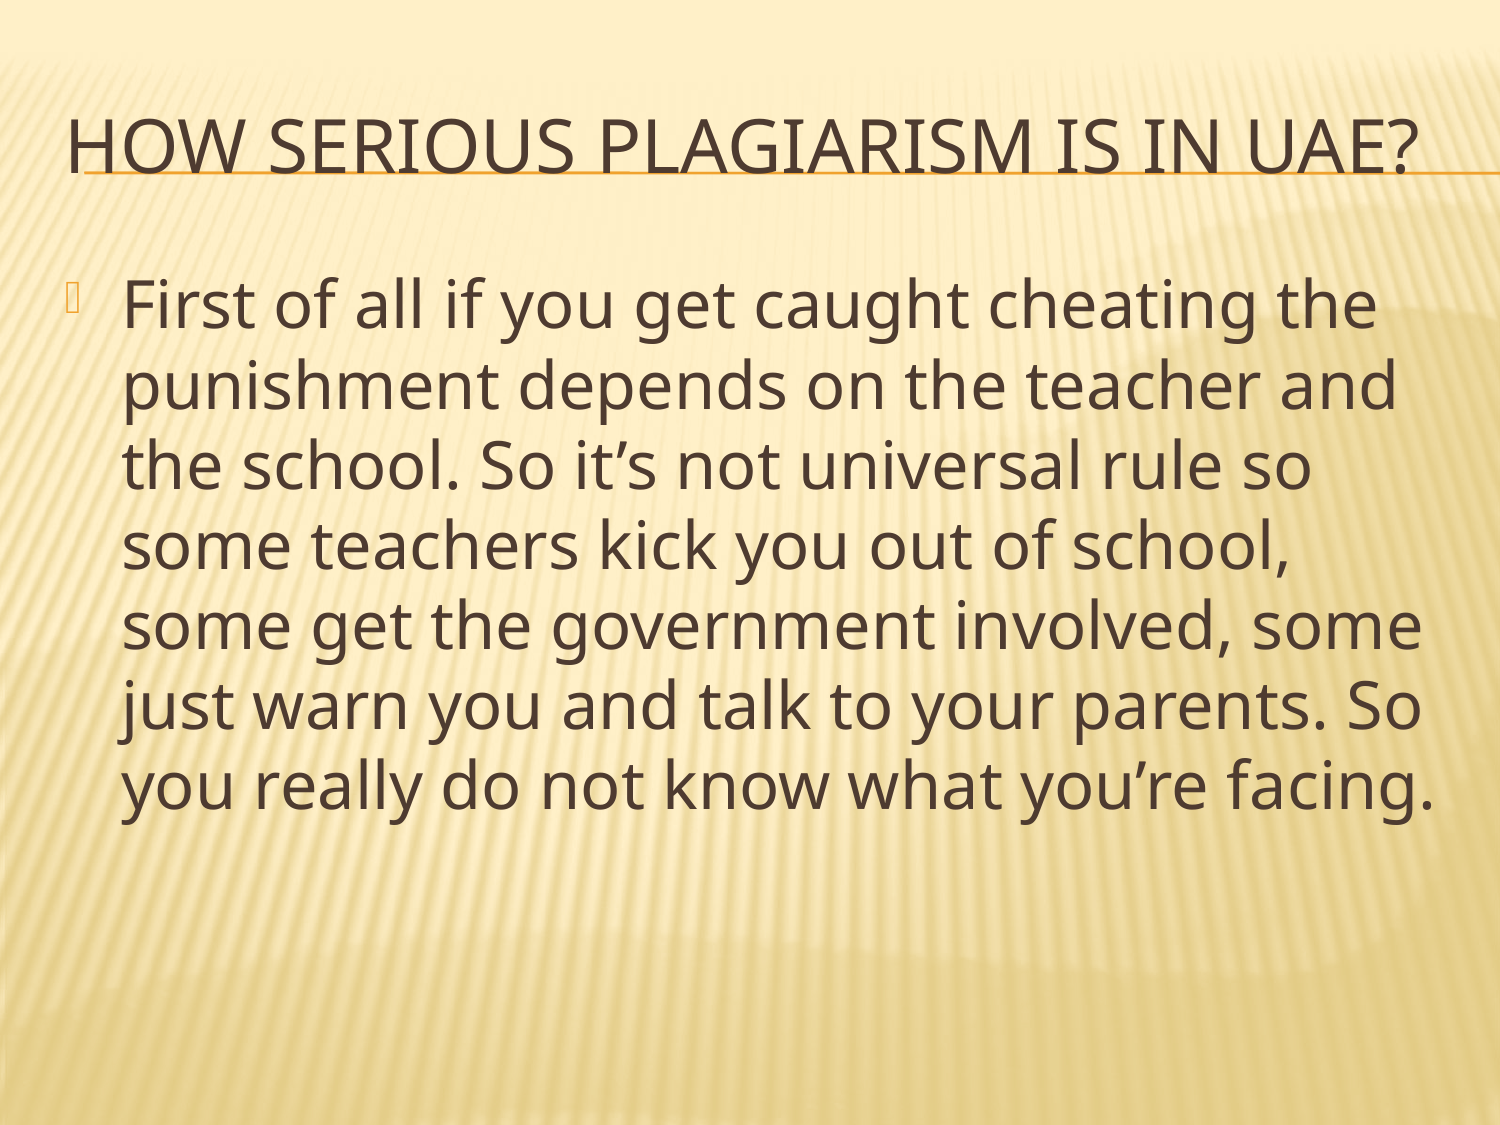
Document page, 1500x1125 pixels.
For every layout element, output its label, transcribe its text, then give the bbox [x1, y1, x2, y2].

title How serious plagiarism is in UAE? [50, 75, 1475, 213]
list First of all if you get caught cheating the punishment depends on the teacher and the school. So it’s not universal rule so some teachers kick you out of school, some get the government involved, some just warn you and talk to your parents. So you really do not know what you’re facing. [50, 254, 1475, 998]
